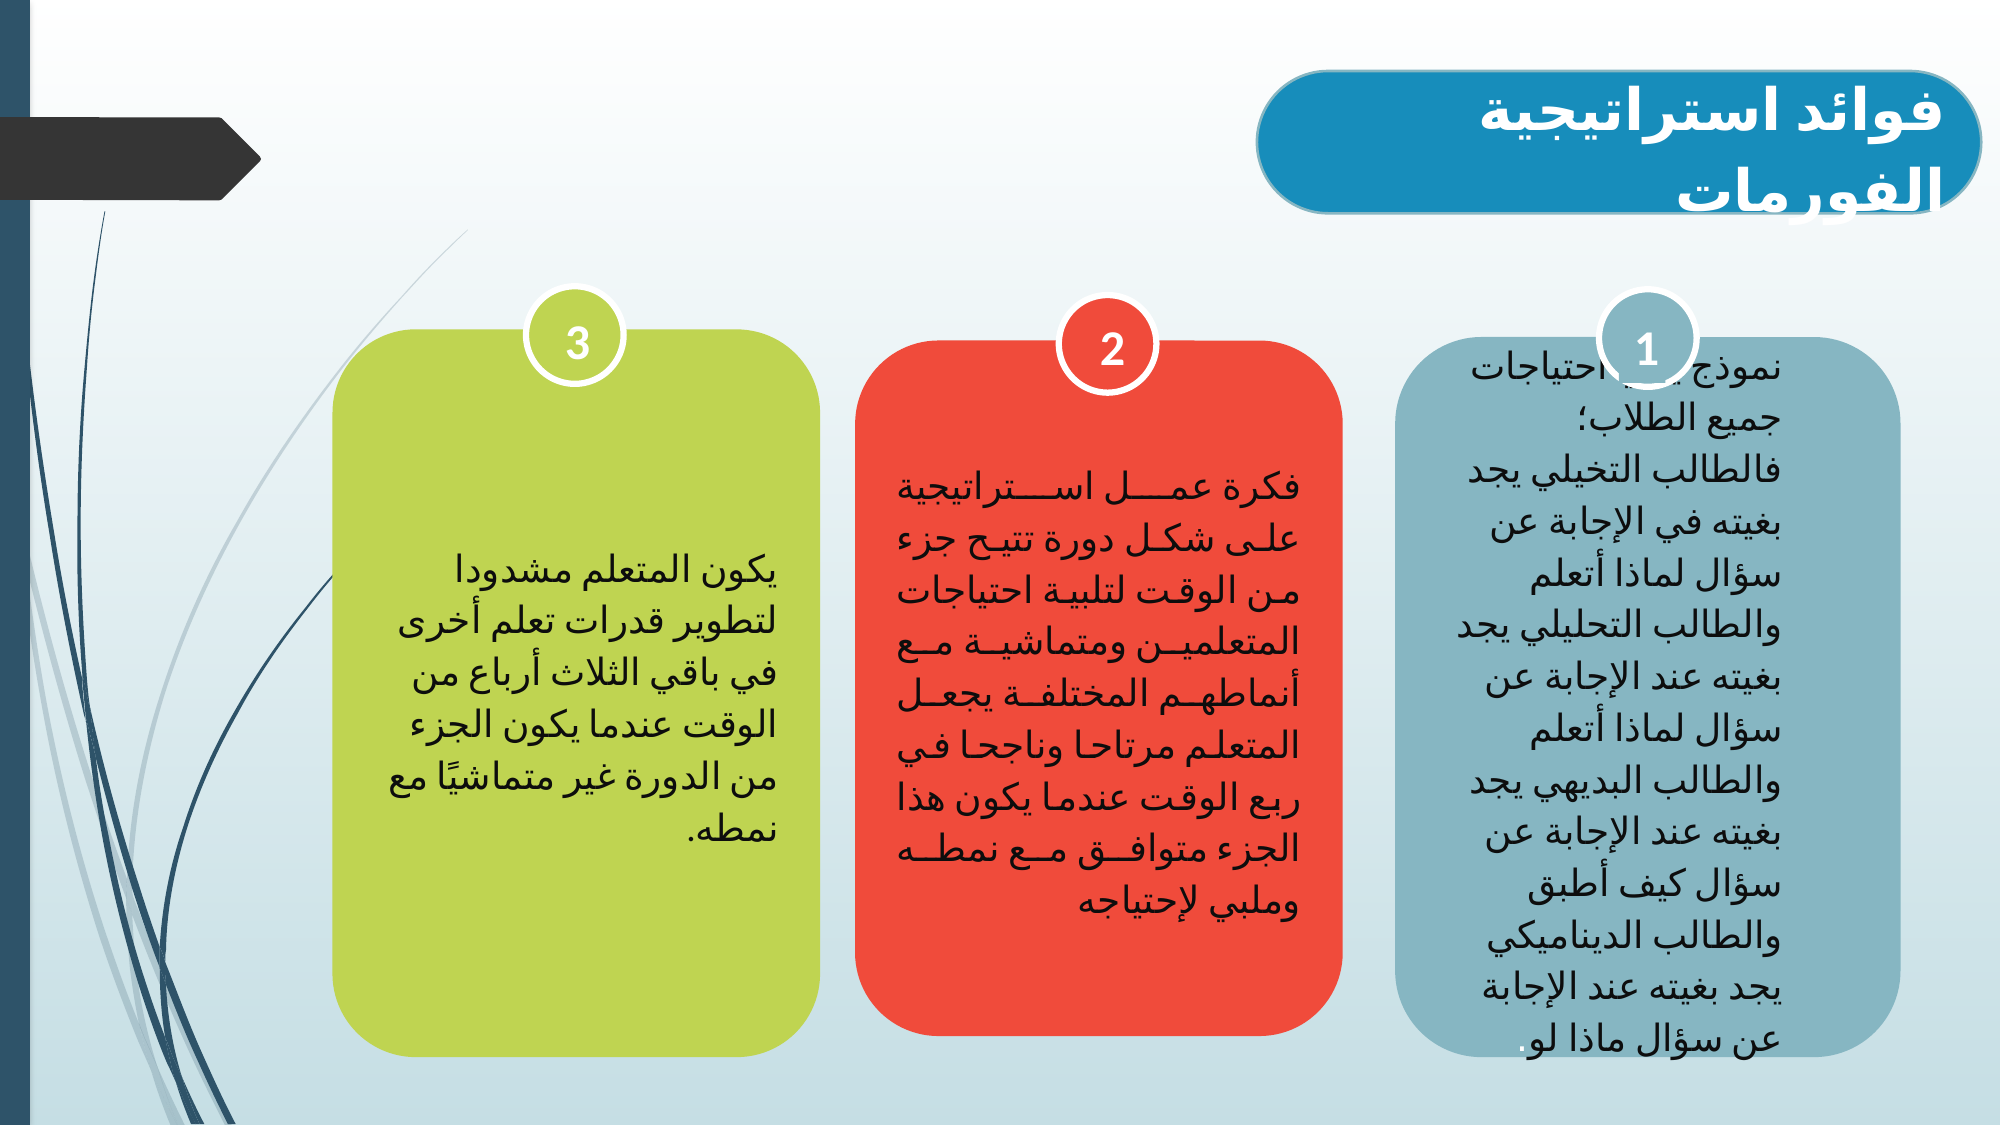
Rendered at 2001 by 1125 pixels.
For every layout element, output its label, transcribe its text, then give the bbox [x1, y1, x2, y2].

text_box [617, 308, 625, 362]
text_box [524, 284, 613, 386]
text_box 1 [1618, 308, 1666, 383]
text_box [1057, 293, 1143, 394]
text_box نموذج يلبي احتياجات جميع الطلاب؛ فالطالب التخيلي يجد بغيته في الإجابة عن سؤال لماذا أتعلم والطالب التحليلي يجد بغيته عند الإجابة عن سؤال لماذا أتعلم والطالب البديهي يجد بغيته عند الإجابة عن سؤال كيف أطبق والطالب الديناميكي يجد بغيته عند الإجابة عن سؤال ماذا لو. [1396, 338, 1899, 1056]
text_box [1597, 287, 1698, 389]
text_box 3 [550, 302, 617, 377]
text_box فوائد استراتيجية الفورمات [1255, 69, 1983, 215]
text_box يكون المتعلم مشدودا لتطوير قدرات تعلم أخرى في باقي الثلاث أرباع من الوقت عندما يكون الجزء من الدورة غير متماشيًا مع نمطه. [334, 331, 819, 1056]
text_box [1146, 311, 1158, 376]
text_box فكرة عمل استراتيجية على شكل دورة تتيح جزء من الوقت لتلبية احتياجات المتعلمين ومتماشية مع أنماطهم المختلفة يجعل المتعلم مرتاحا وناجحا في ربع الوقت عندما يكون هذا الجزء متوافق مع نمطه وملبي لإحتياجه [856, 342, 1341, 1035]
text_box 2 [1085, 308, 1146, 383]
